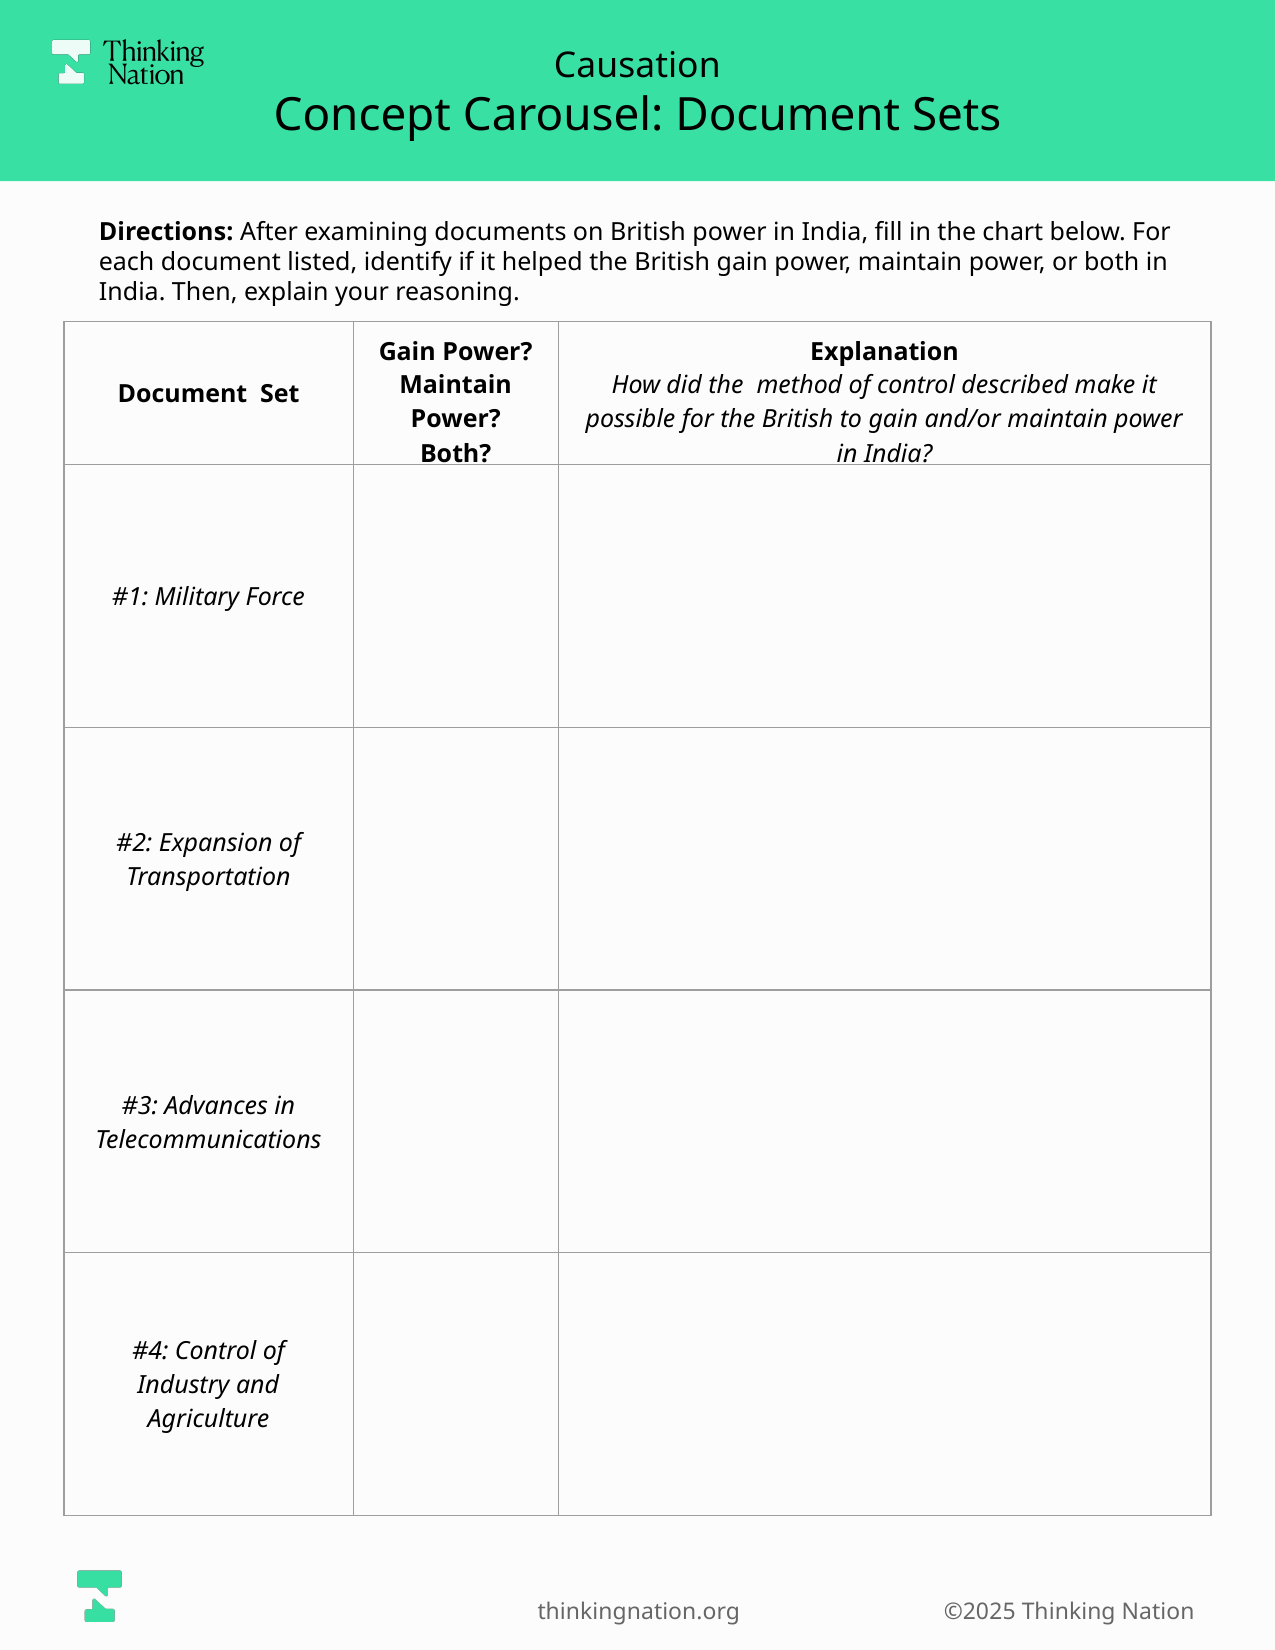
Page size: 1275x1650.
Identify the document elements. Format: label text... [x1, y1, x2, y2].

table_cell [354, 991, 558, 1252]
table_cell #4: Control of Industry and Agriculture [65, 1253, 353, 1515]
table_cell #3: Advances in Telecommunications [65, 991, 353, 1252]
table_cell [559, 991, 1210, 1252]
table_cell [559, 728, 1210, 989]
text_box ©2025 Thinking Nation [909, 1580, 1211, 1632]
table_cell #2: Expansion of Transportation [65, 728, 353, 989]
table_cell [559, 465, 1210, 727]
table_cell [559, 1253, 1210, 1515]
text_box Directions: After examining documents on British power in India, fill in the chart below. For each document listed, identify if it helped the British gain power, maintain power, or both in India. Then, explain your reasoning. [84, 200, 1194, 321]
picture [35, 25, 210, 98]
picture [63, 1560, 135, 1632]
text_box thinkingnation.org [488, 1580, 790, 1632]
table_cell [354, 728, 558, 989]
table_header Gain Power? Maintain Power? Both? [354, 322, 558, 464]
table_header Document Set [65, 322, 353, 464]
table_cell #1: Military Force [65, 465, 353, 727]
table_cell [354, 1253, 558, 1515]
table_header Explanation How did the method of control described make it possible for the British to gain and/or maintain power in India? [559, 322, 1210, 464]
text_box Causation Concept Carousel: Document Sets [0, 0, 1275, 182]
table_cell [354, 465, 558, 727]
